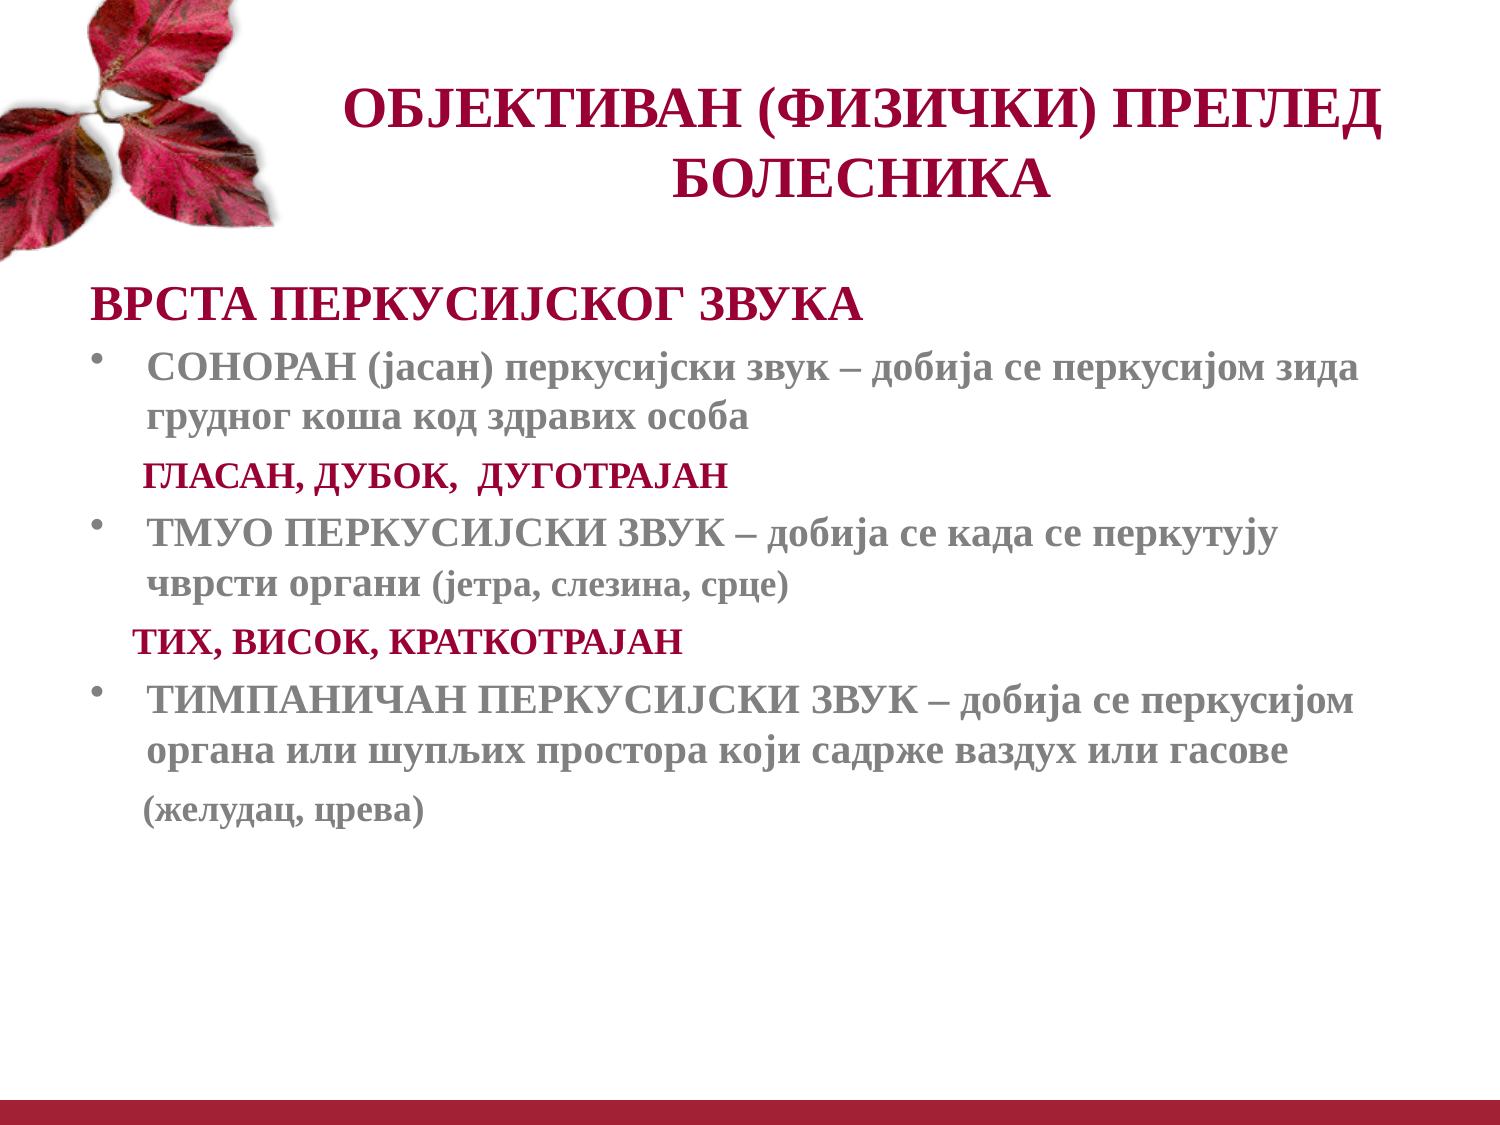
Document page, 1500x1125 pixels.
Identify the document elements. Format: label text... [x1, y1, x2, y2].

title ОБЈЕКТИВАН (ФИЗИЧКИ) ПРЕГЛЕД БОЛЕСНИКА [289, 44, 1436, 233]
list ВРСТА ПЕРКУСИЈСКОГ ЗВУКА СОНОРАН (јасан) перкусијски звук – добија се перкусијом зида грудног коша код здравих особа ГЛАСАН, ДУБОК, ДУГОТРАЈАН ТМУО ПЕРКУСИЈСКИ ЗВУК – добија се када се перкутују чврсти органи (јетра, слезина, срце) ТИХ, ВИСОК, КРАТКОТРАЈАН ТИМПАНИЧАН ПЕРКУСИЈСКИ ЗВУК – добија се перкусијом органа или шупљих простора који садрже ваздух или гасове (желудац, црева) [74, 262, 1426, 1006]
picture [0, 0, 295, 273]
